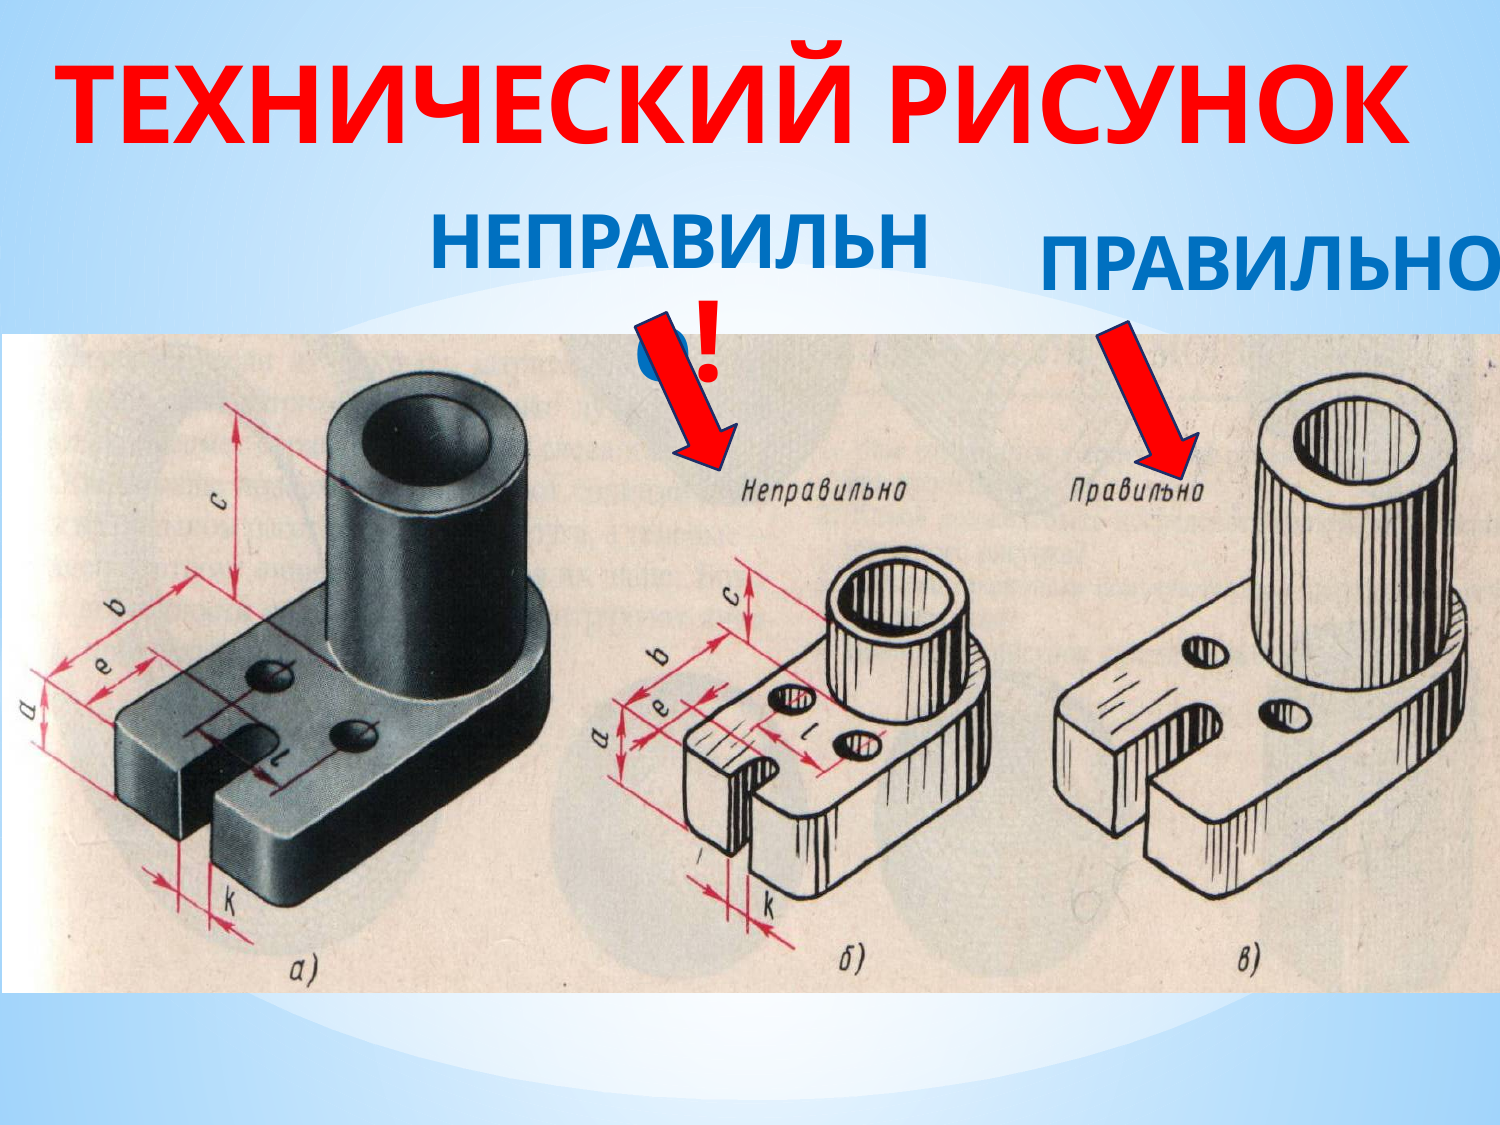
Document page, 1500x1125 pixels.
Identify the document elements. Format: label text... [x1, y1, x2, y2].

text_box [1104, 320, 1135, 331]
text_box ПРАВИЛЬНО [1022, 208, 1500, 313]
text_box [633, 311, 677, 331]
title ТЕХНИЧЕСКИЙ РИСУНОК [0, 42, 1500, 246]
picture [2, 333, 1500, 994]
text_box НЕПРАВИЛЬНО! [383, 196, 975, 331]
